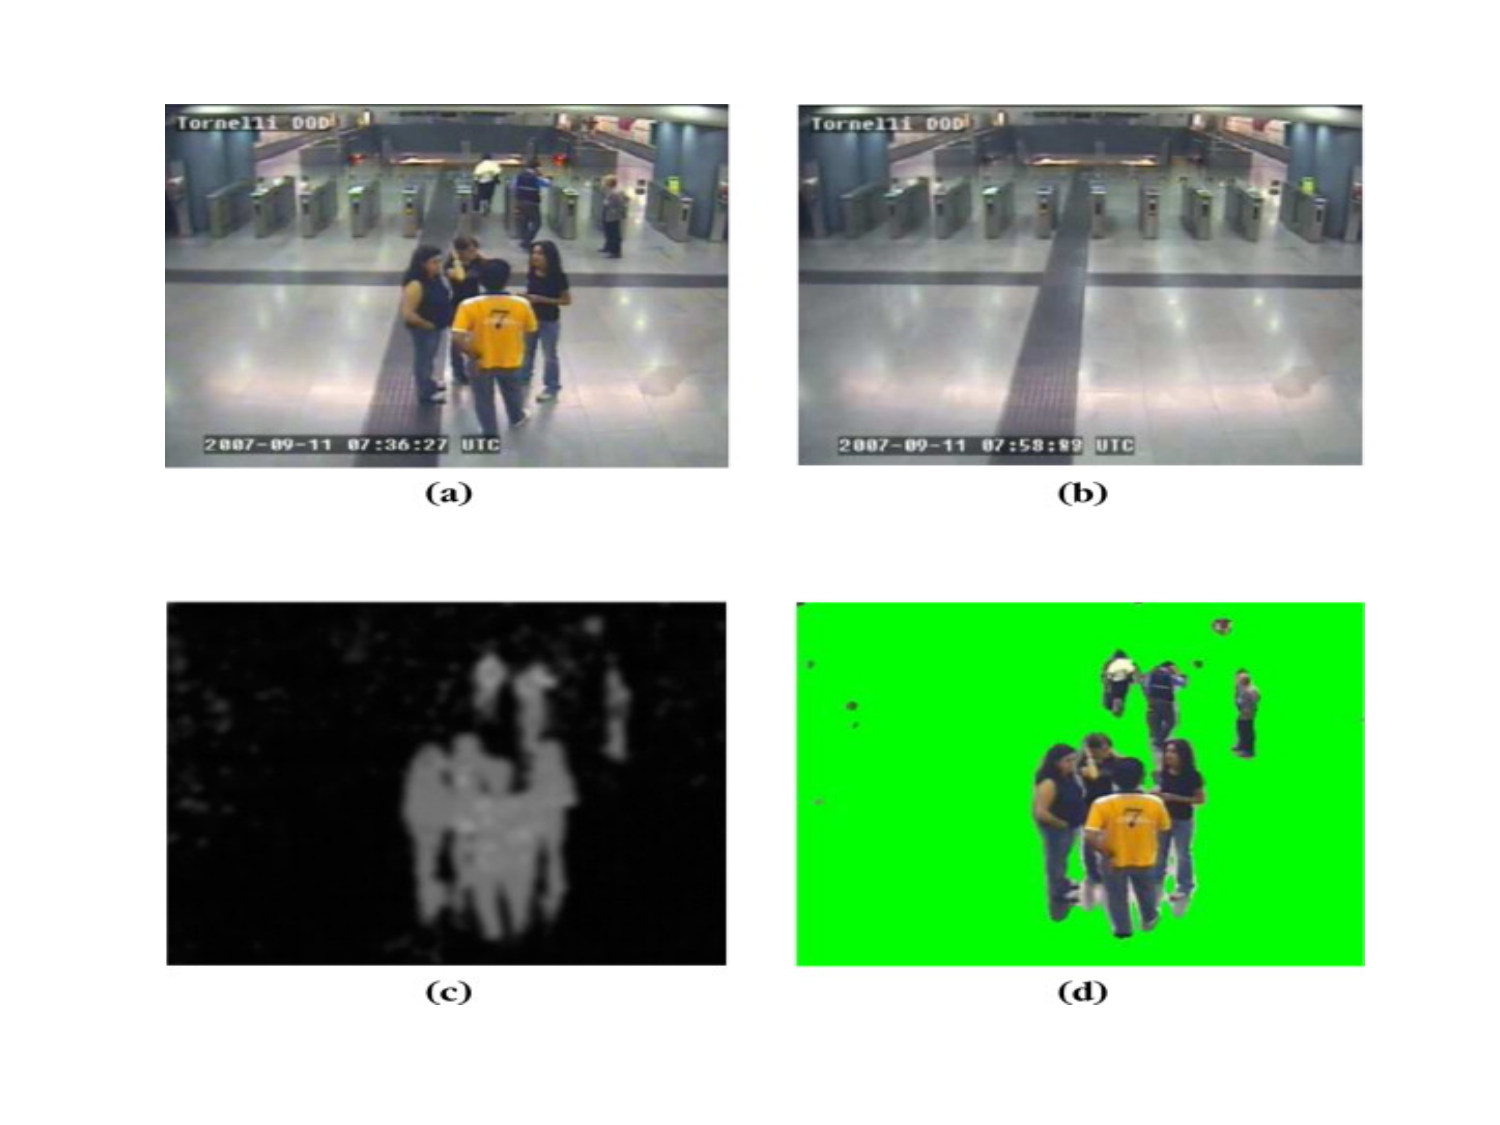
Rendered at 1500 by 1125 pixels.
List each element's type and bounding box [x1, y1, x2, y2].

picture [164, 104, 1366, 1006]
